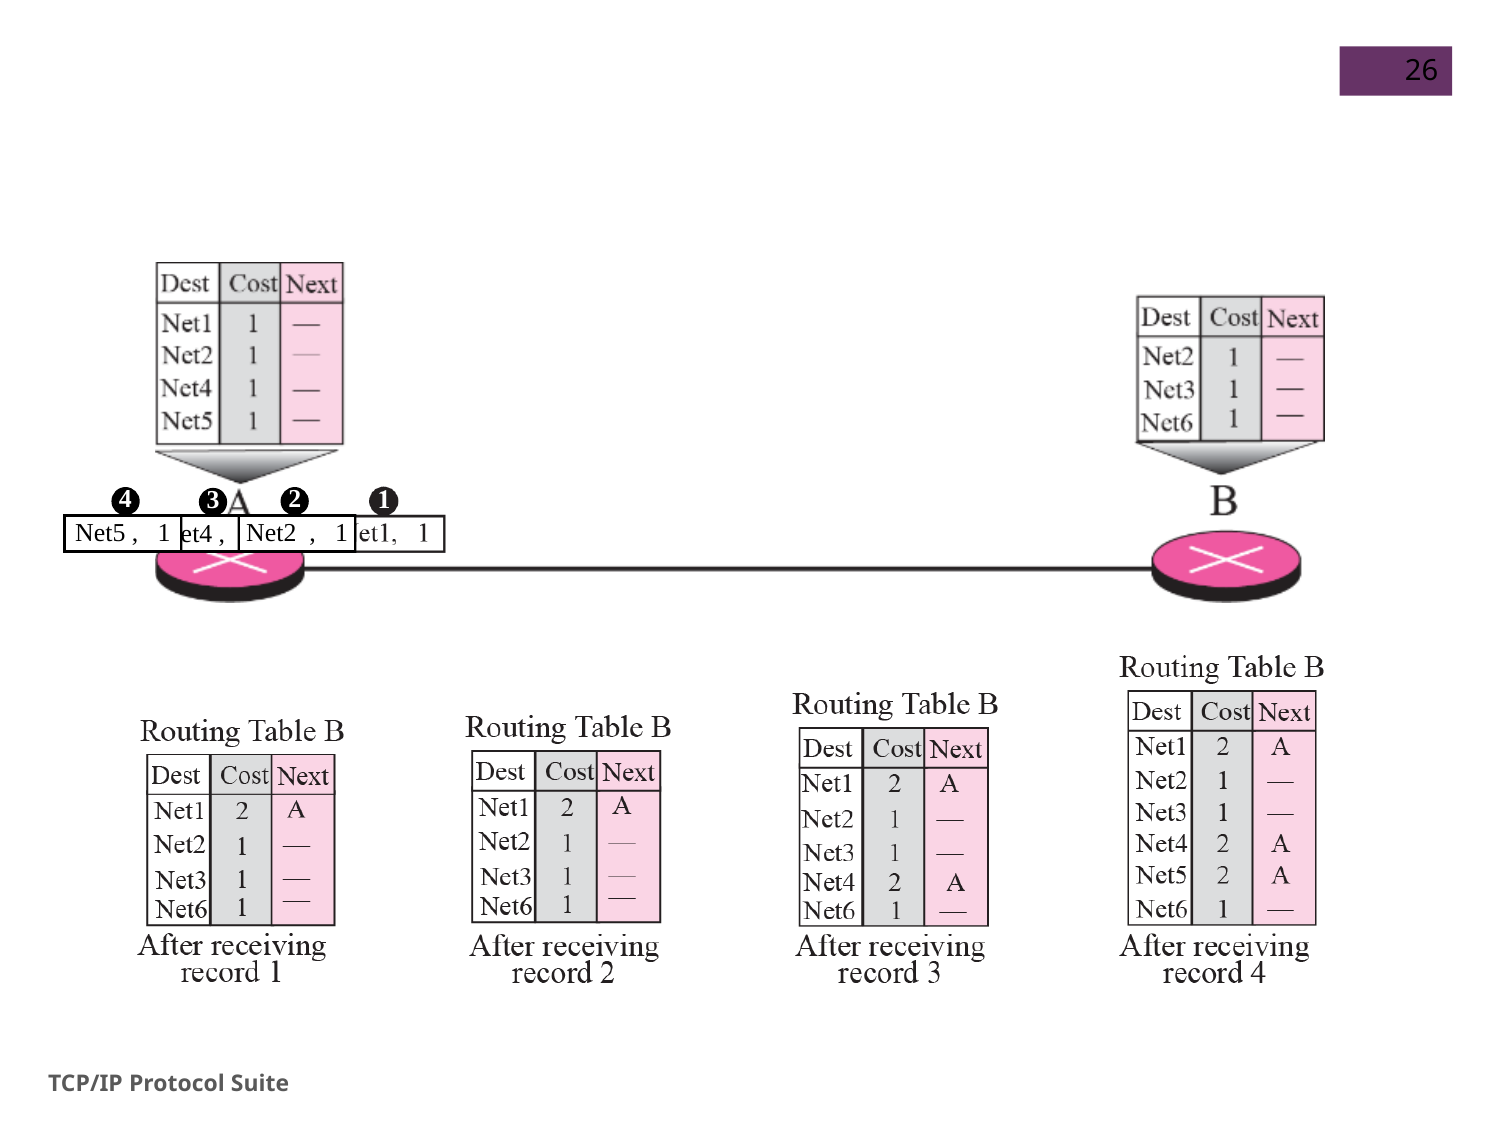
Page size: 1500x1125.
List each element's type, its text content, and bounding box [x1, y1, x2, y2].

picture [1118, 651, 1326, 993]
footer TCP/IP Protocol Suite [33, 1053, 1038, 1114]
picture [792, 687, 999, 993]
picture [61, 261, 1326, 604]
picture [465, 710, 672, 993]
slide_number 26 [1362, 39, 1454, 100]
picture [136, 715, 345, 993]
